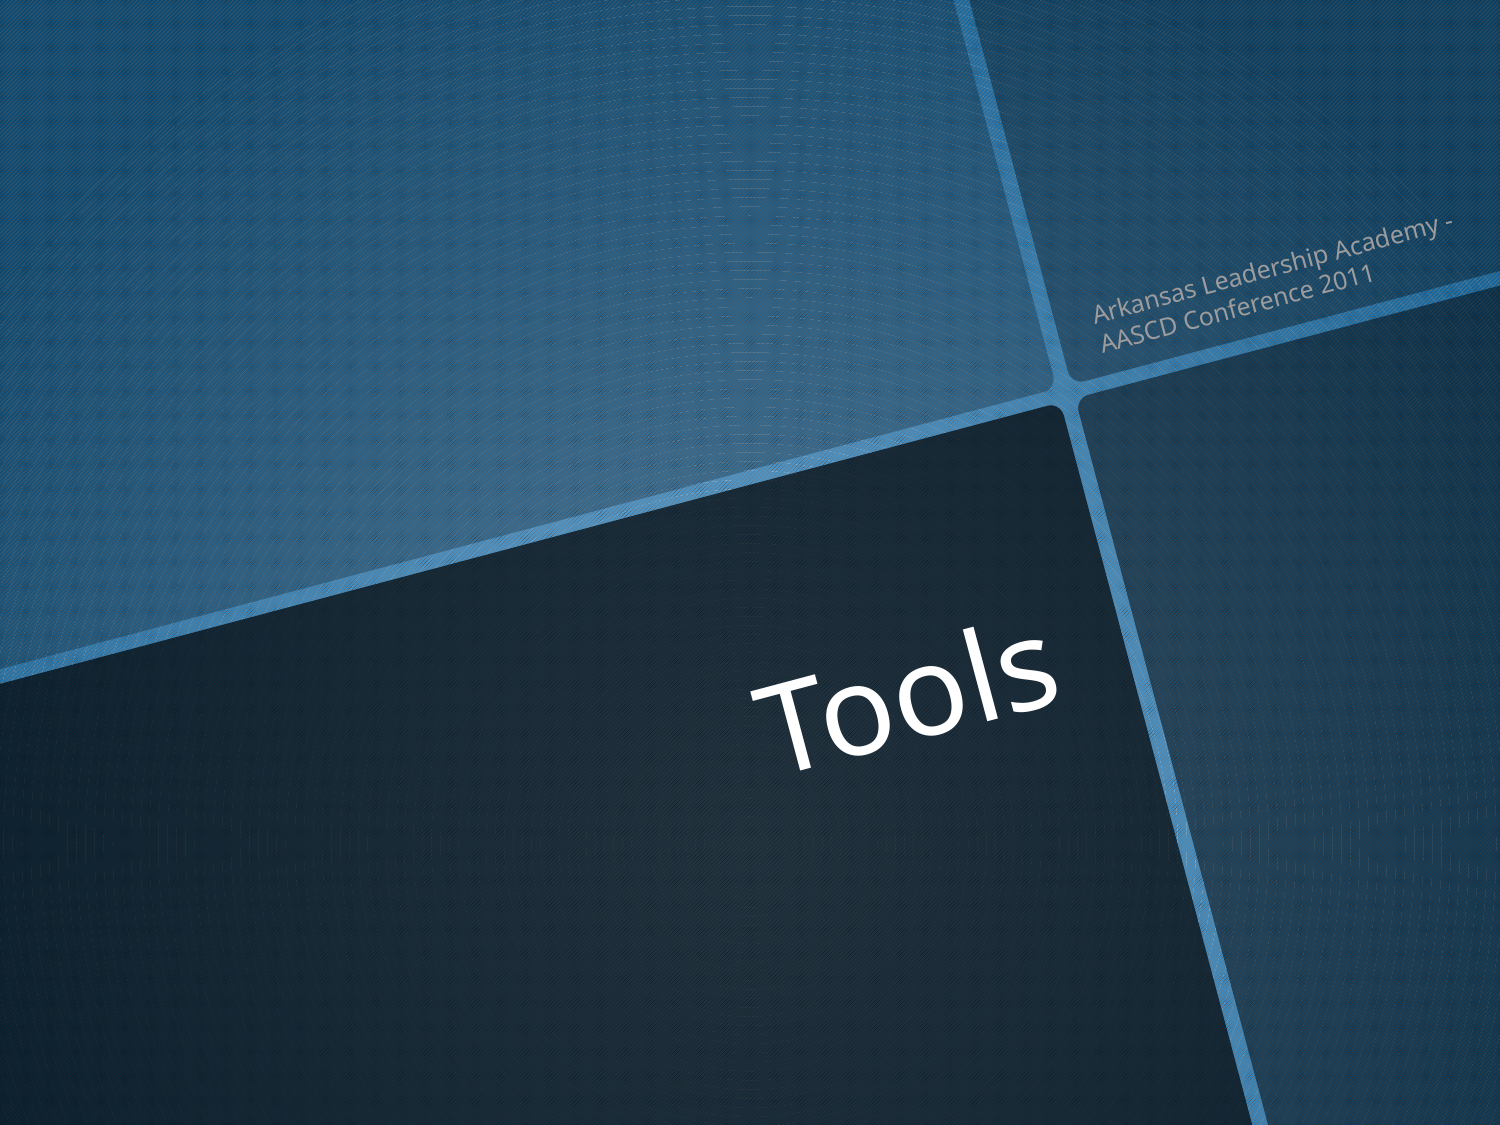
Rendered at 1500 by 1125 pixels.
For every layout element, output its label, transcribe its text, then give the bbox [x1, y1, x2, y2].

footer Arkansas Leadership Academy - AASCD Conference 2011 [1073, 199, 1480, 362]
title Tools [72, 473, 1089, 982]
